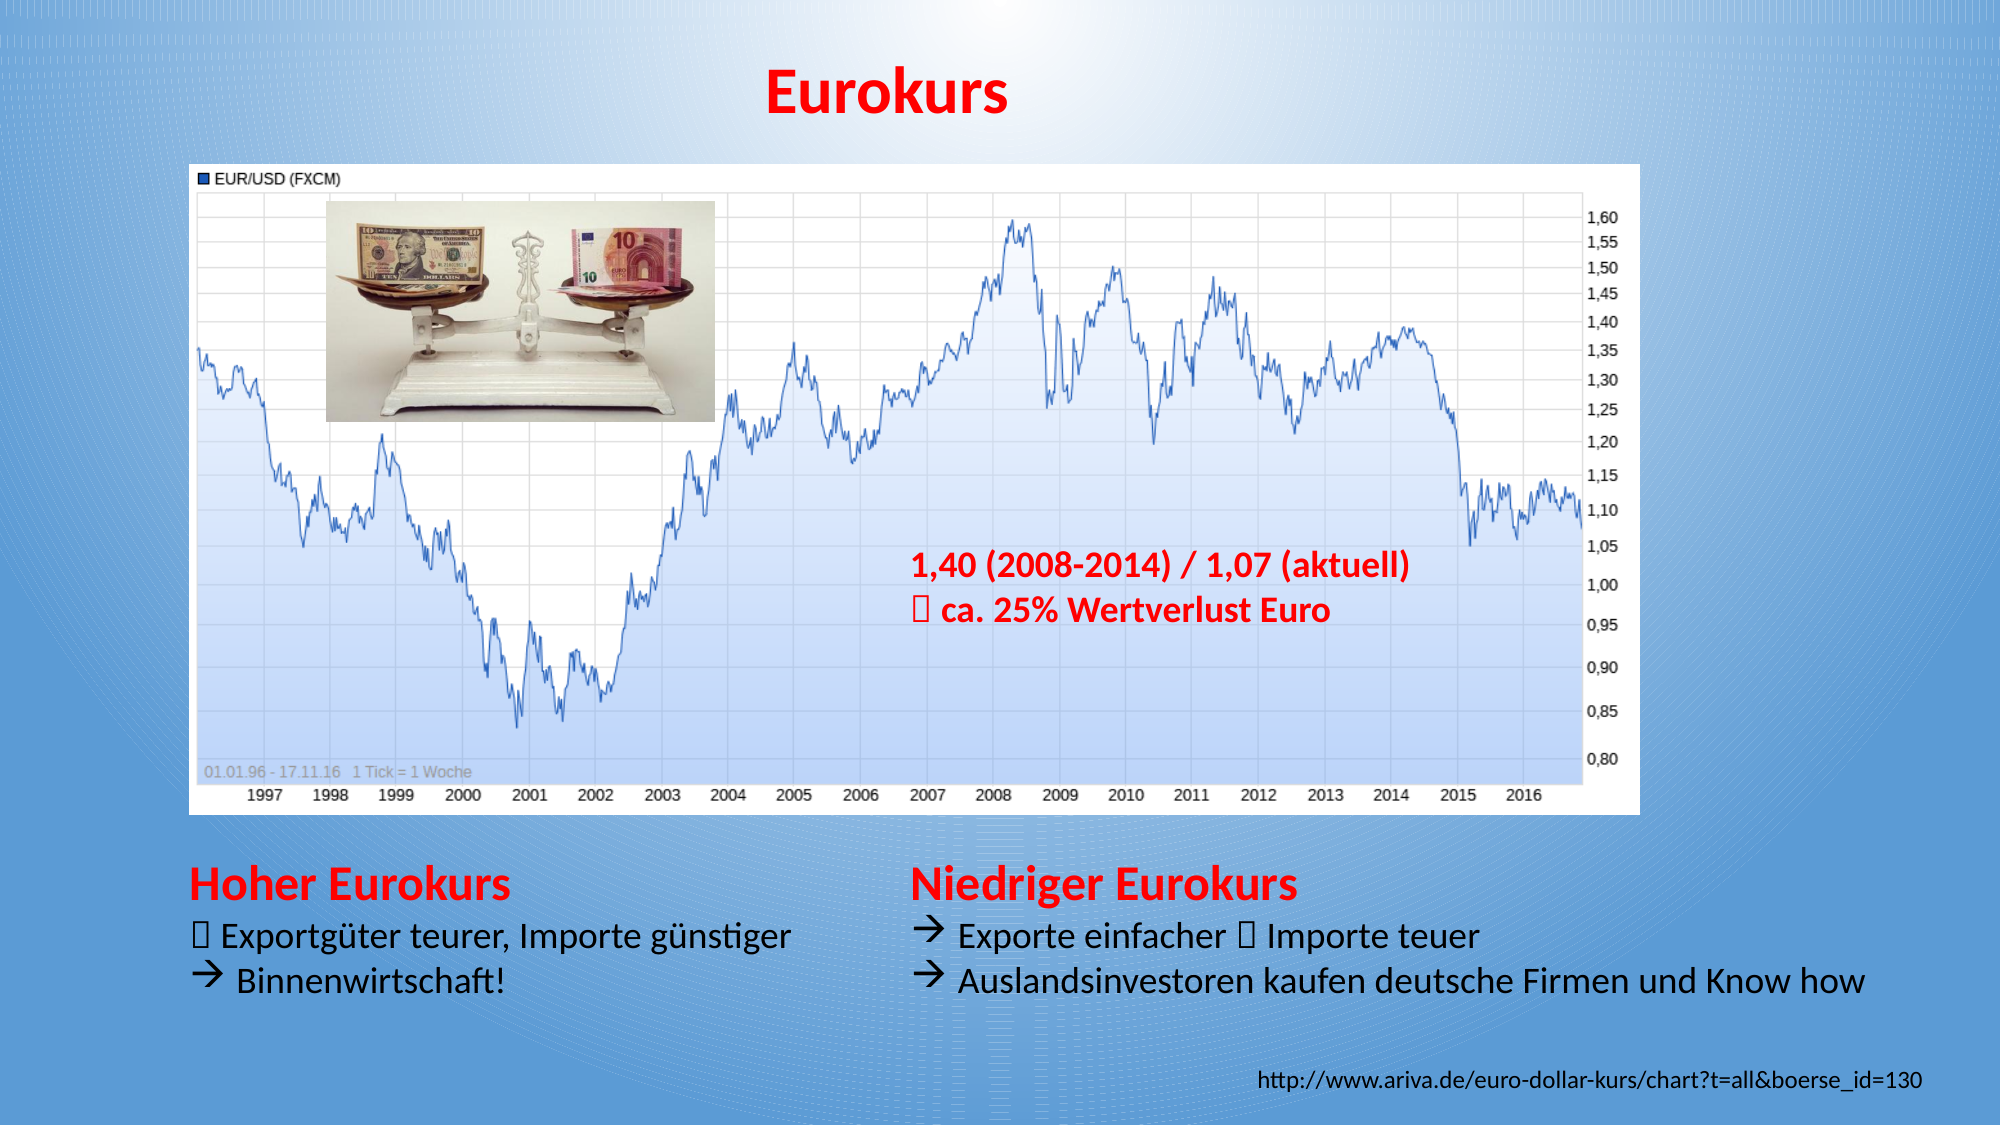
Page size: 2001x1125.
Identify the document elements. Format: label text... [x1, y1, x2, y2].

text_box Eurokurs [750, 39, 1024, 135]
text_box Niedriger Eurokurs Exporte einfacher  Importe teuer Auslandsinvestoren kaufen deutsche Firmen und Know how [896, 843, 1940, 1009]
text_box http://www.ariva.de/euro-dollar-kurs/chart?t=all&boerse_id=130 [105, 1055, 1940, 1101]
text_box Hoher Eurokurs  Exportgüter teurer, Importe günstiger Binnenwirtschaft! [174, 843, 866, 1009]
picture [189, 164, 1640, 815]
